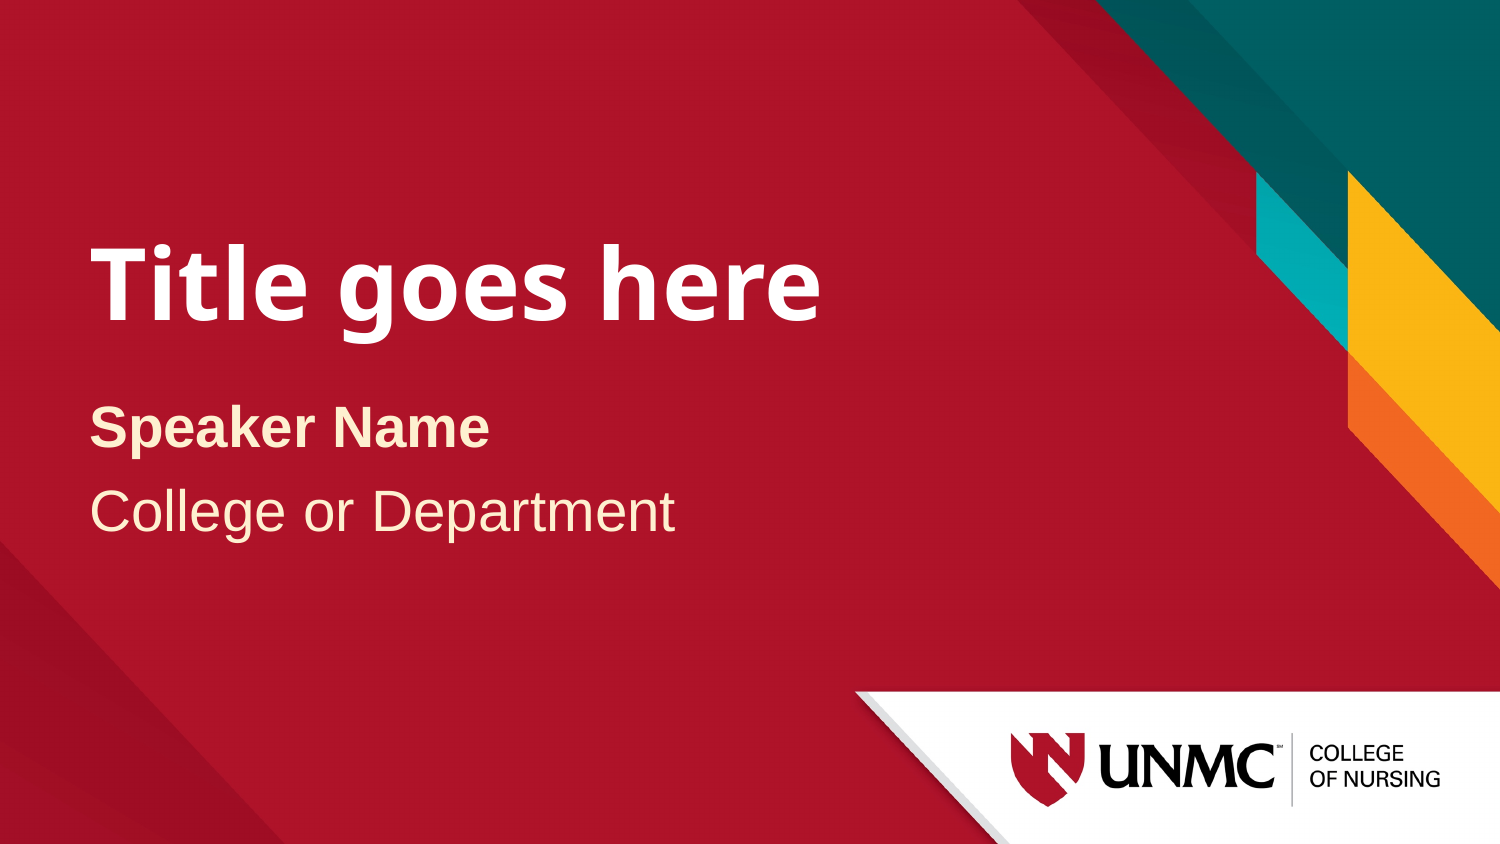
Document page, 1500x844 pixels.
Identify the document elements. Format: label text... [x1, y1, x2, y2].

title Title goes here [74, 109, 1238, 341]
picture [0, 0, 1500, 844]
subtitle Speaker Name College or Department [74, 389, 1238, 602]
